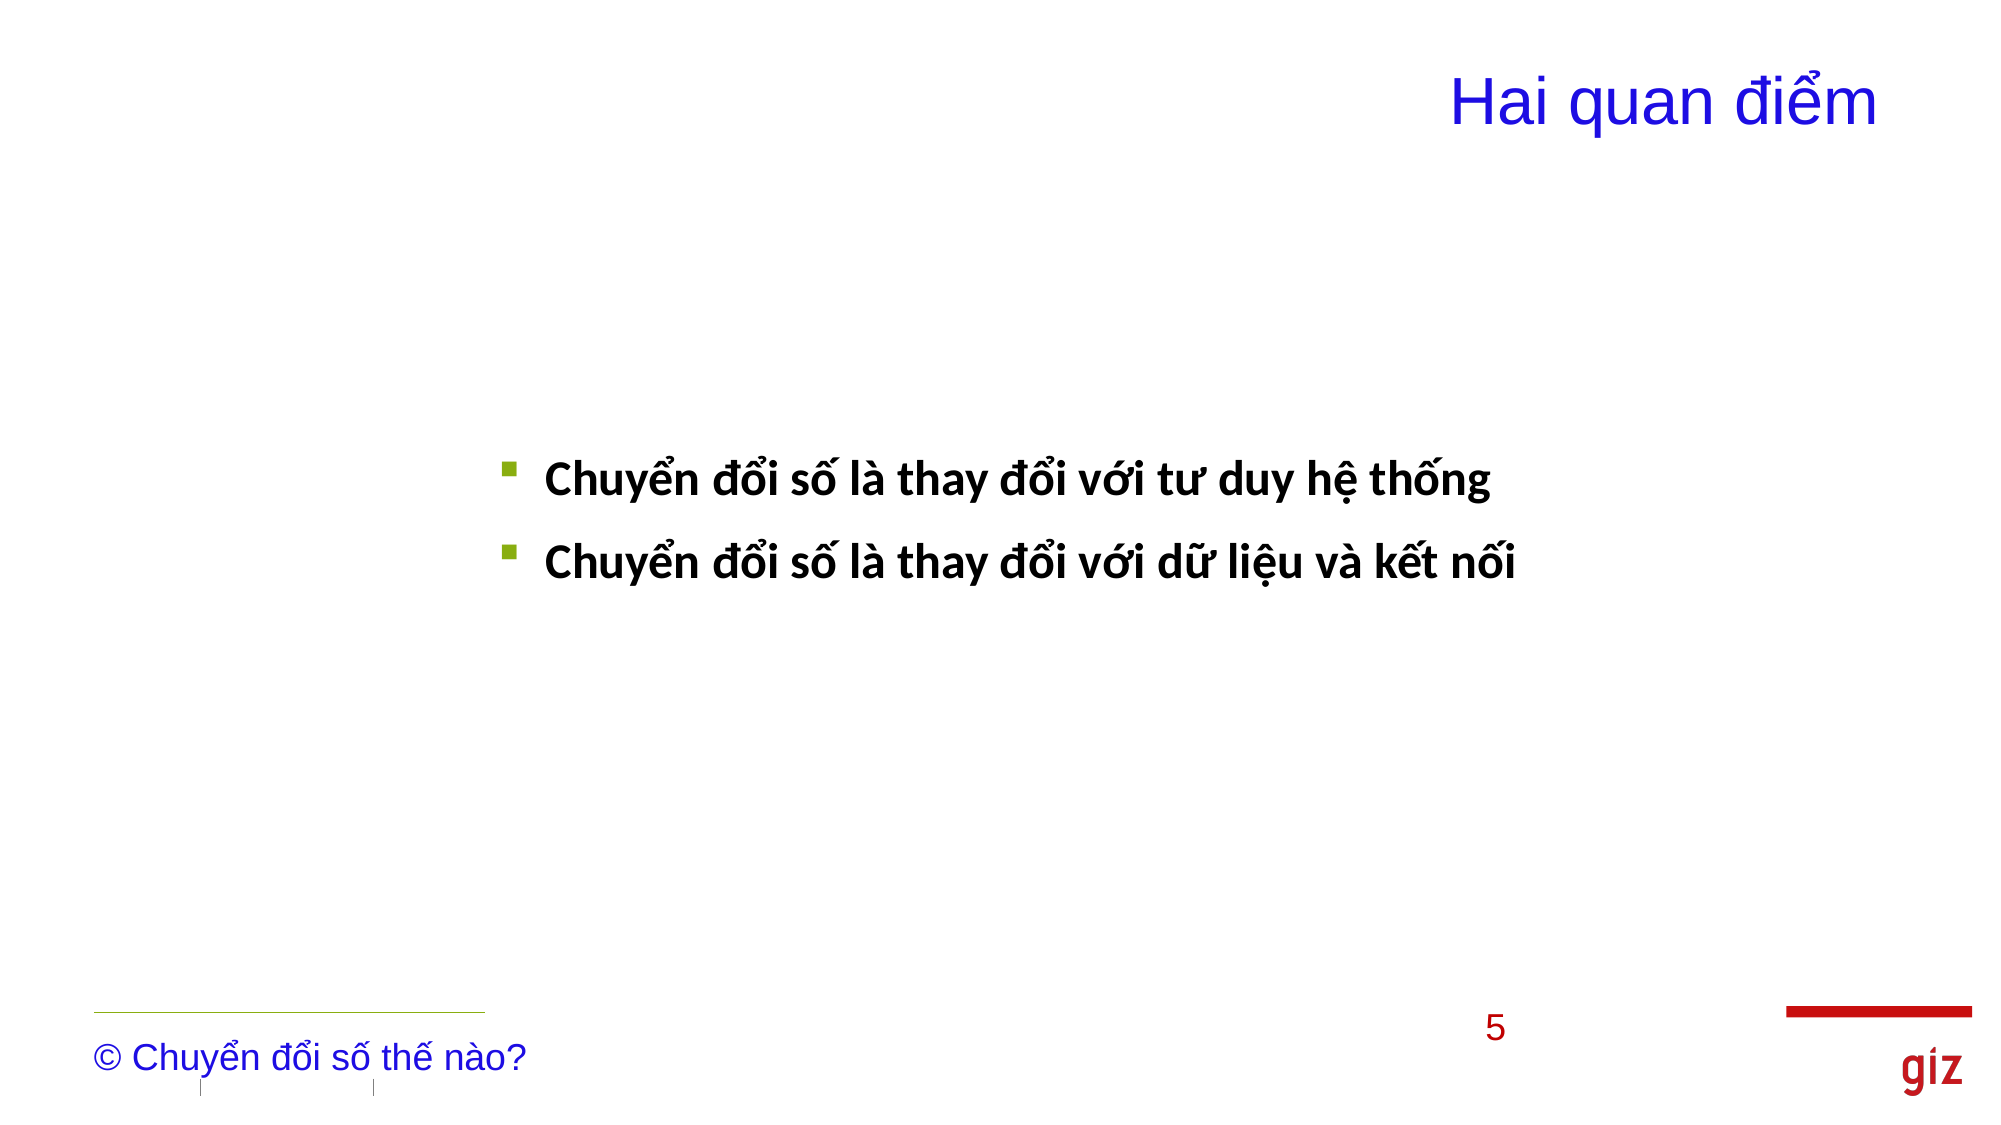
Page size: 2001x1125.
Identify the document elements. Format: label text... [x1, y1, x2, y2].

list Chuyển đổi số là thay đổi với tư duy hệ thống Chuyển đổi số là thay đổi với dữ liệu và kết nối [483, 432, 1588, 701]
title Hai quan điểm [93, 28, 1894, 177]
picture [1901, 1045, 1969, 1098]
slide_number 5 [1485, 995, 1936, 1056]
